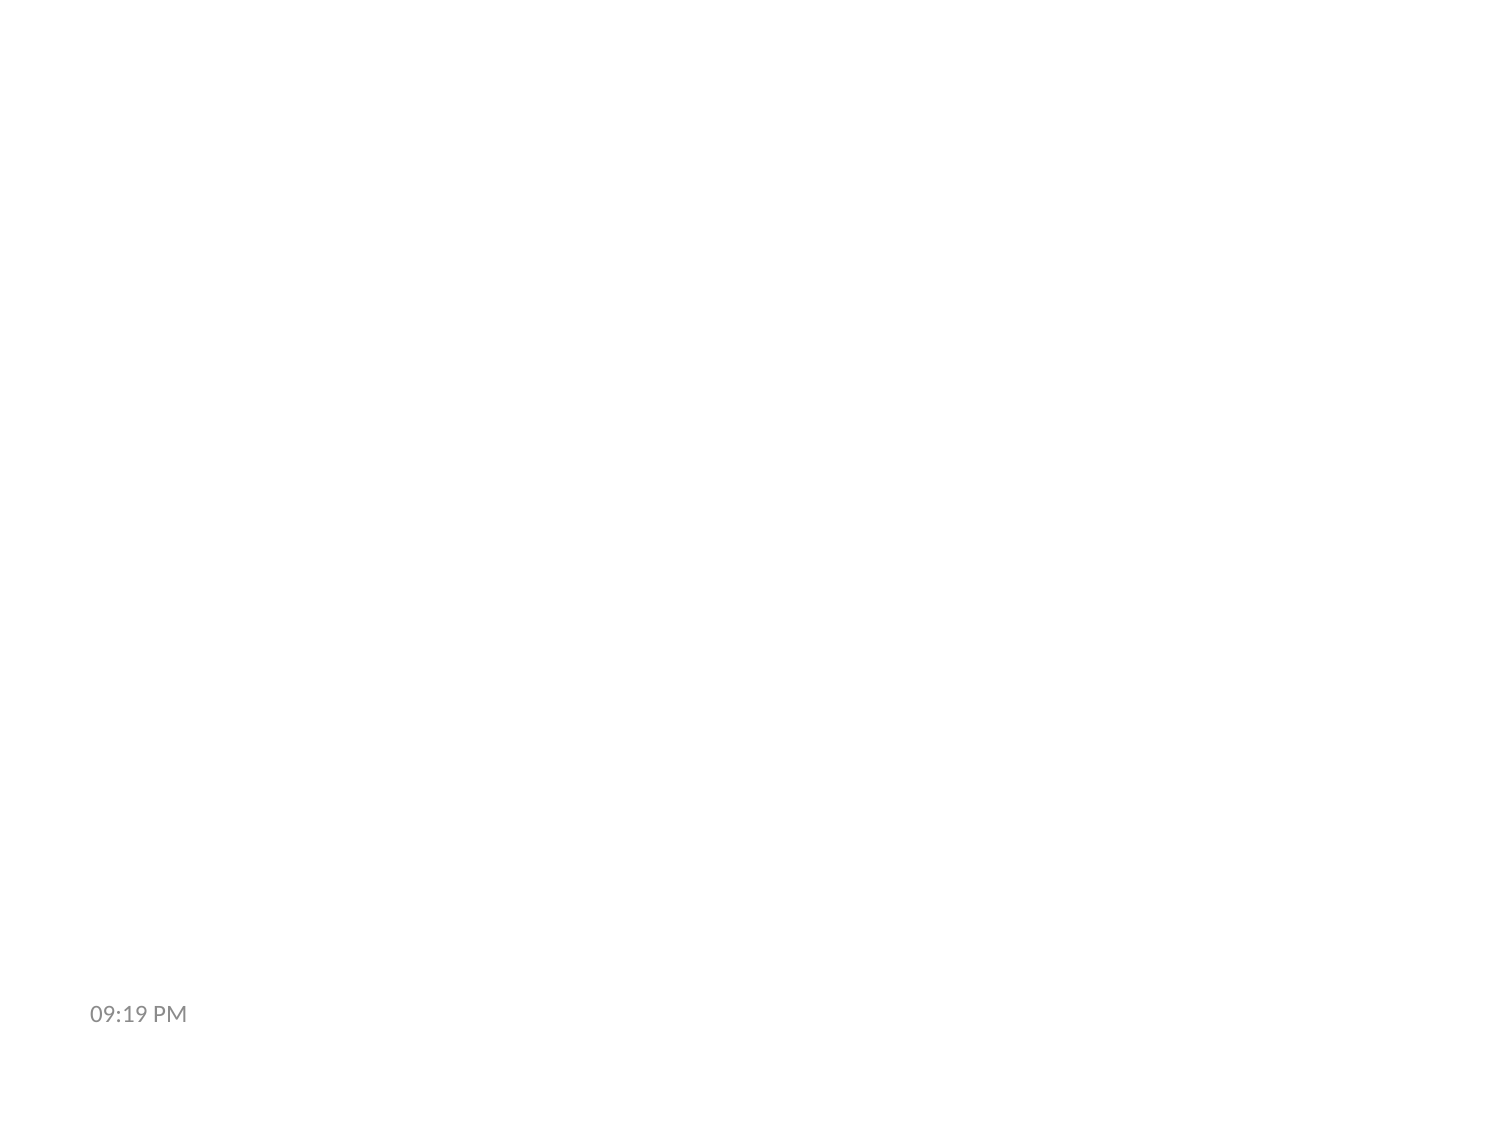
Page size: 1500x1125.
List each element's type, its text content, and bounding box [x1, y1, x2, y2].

text_box 3:35 PM [75, 982, 425, 1043]
